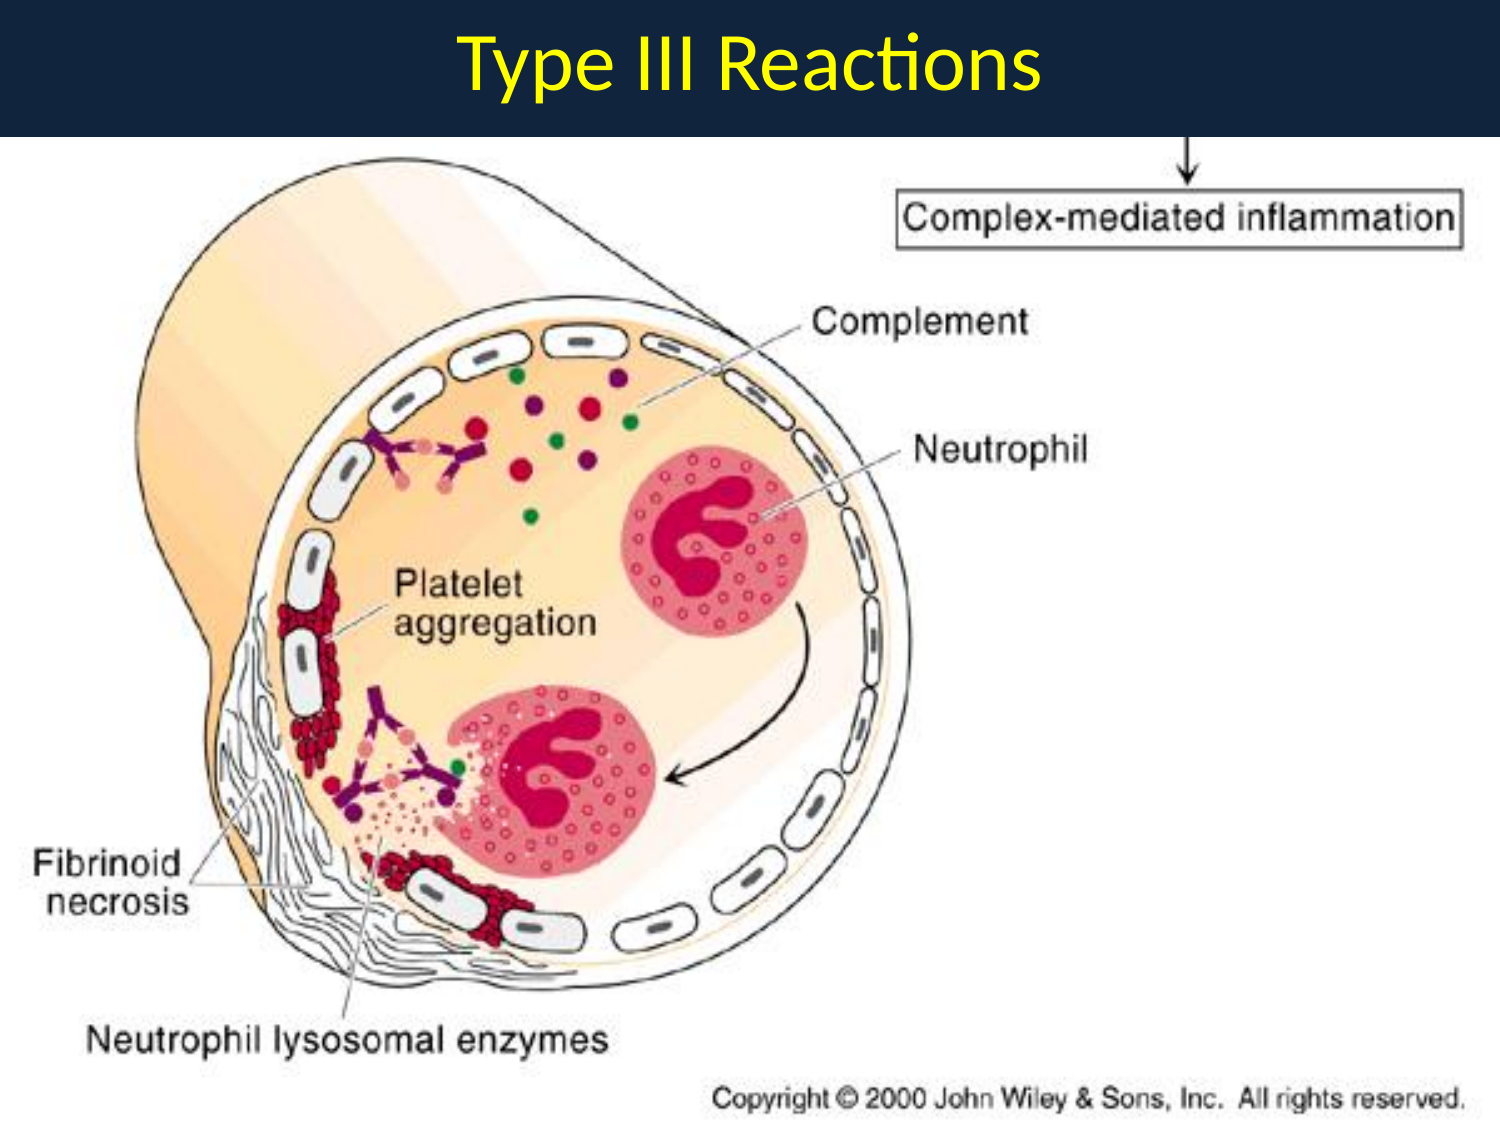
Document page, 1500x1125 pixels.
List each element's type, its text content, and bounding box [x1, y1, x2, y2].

text_box Type III Reactions [74, 0, 1425, 135]
picture [0, 137, 1500, 1125]
